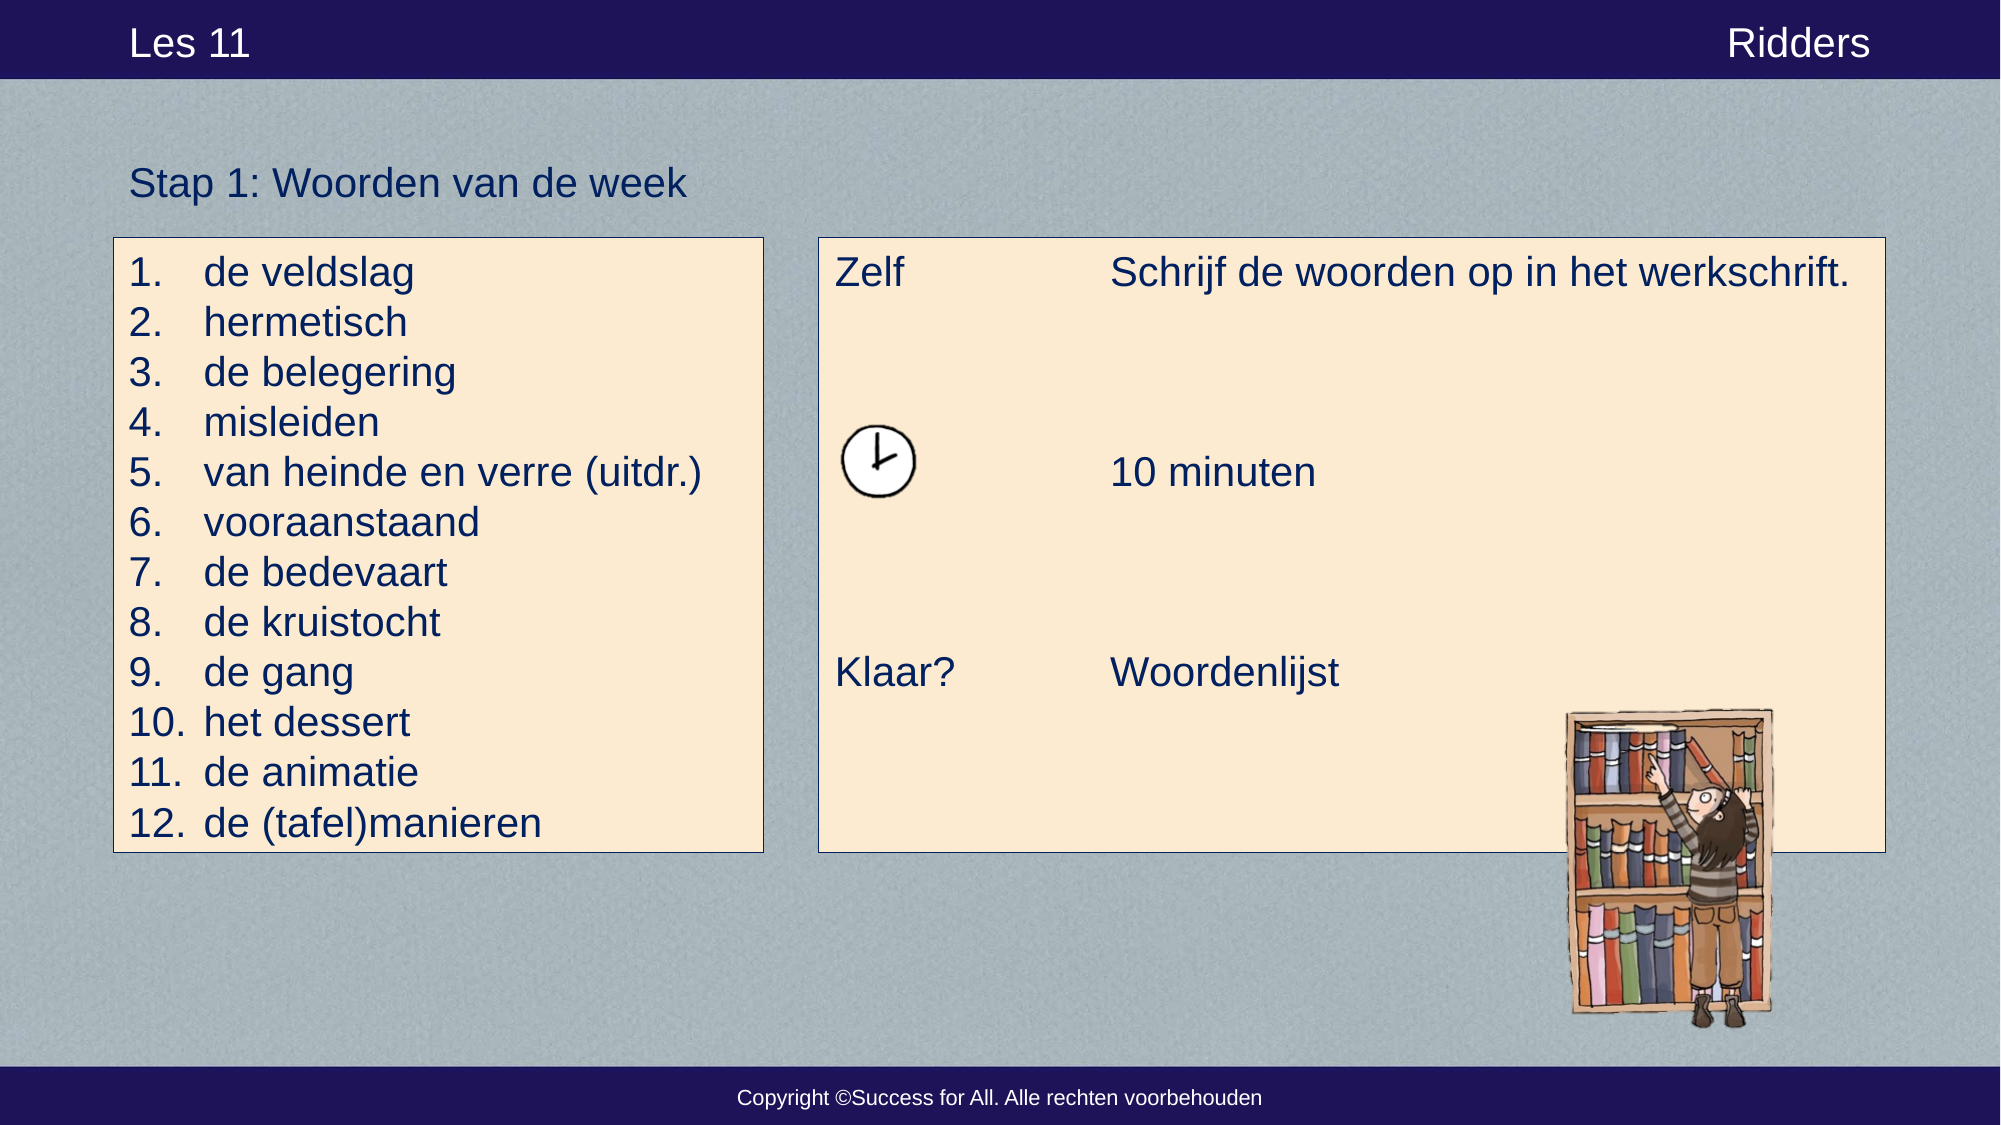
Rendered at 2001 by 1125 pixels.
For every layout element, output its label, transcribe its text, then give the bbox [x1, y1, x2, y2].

text_box de veldslag hermetisch de belegering misleiden van heinde en verre (uitdr.) vooraanstaand de bedevaart de kruistocht de gang het dessert de animatie de (tafel)manieren [113, 237, 764, 853]
text_box Zelf Schrijf de woorden op in het werkschrift. 10 minuten Klaar? Woordenlijst [818, 237, 1886, 853]
text_box Les 11 [114, 8, 354, 73]
text_box Copyright ©Success for All. Alle rechten voorbehouden [0, 1076, 2000, 1125]
text_box Stap 1: Woorden van de week [113, 148, 1635, 214]
text_box Ridders [999, 8, 1886, 73]
picture [0, 0, 2001, 1125]
